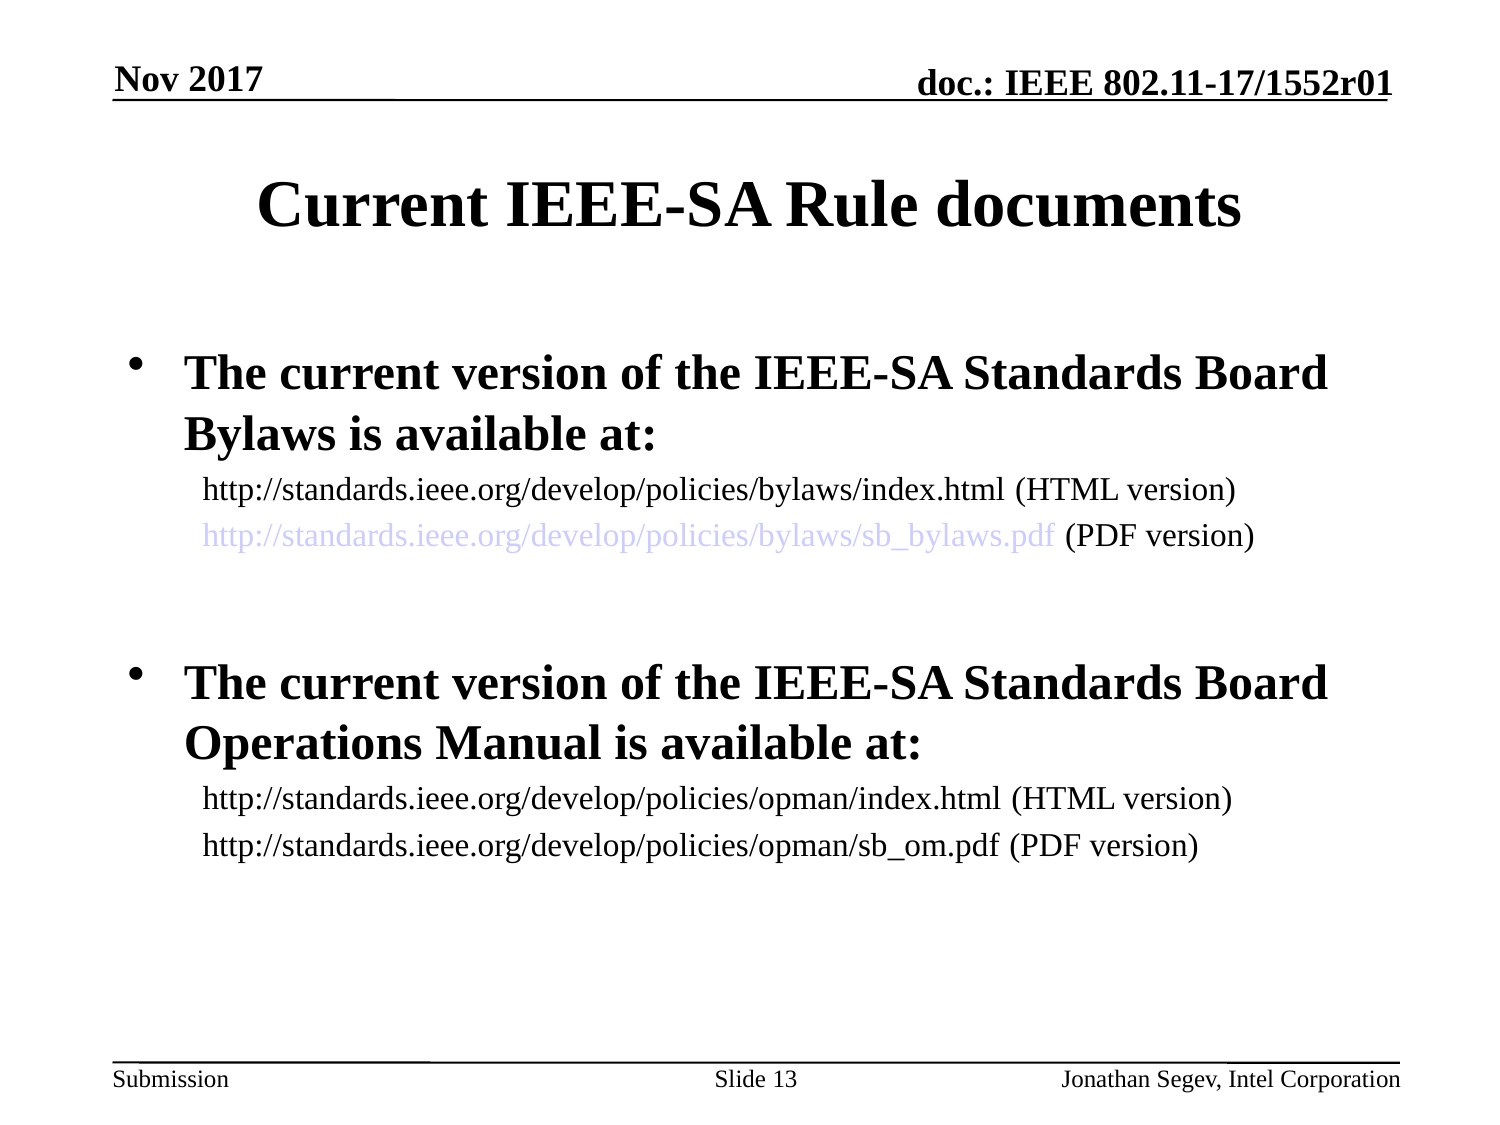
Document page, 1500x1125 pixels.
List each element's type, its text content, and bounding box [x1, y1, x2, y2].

slide_number Slide 13 [712, 1061, 800, 1123]
text_box Current IEEE-SA Rule documents [112, 112, 1388, 262]
text_box The current version of the IEEE-SA Standards Board Bylaws is available at: http://standards.ieee.org/develop/policies/bylaws/index.html (HTML version) http://standards.ieee.org/develop/policies/bylaws/sb_bylaws.pdf (PDF version) The current version of the IEEE-SA Standards Board Operations Manual is available at: http://standards.ieee.org/develop/policies/opman/index.html (HTML version) http://standards.ieee.org/develop/policies/opman/sb_om.pdf (PDF version) [112, 262, 1388, 1050]
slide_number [114, 54, 423, 100]
footer Jonathan Segev, Intel Corporation [878, 1061, 1402, 1093]
